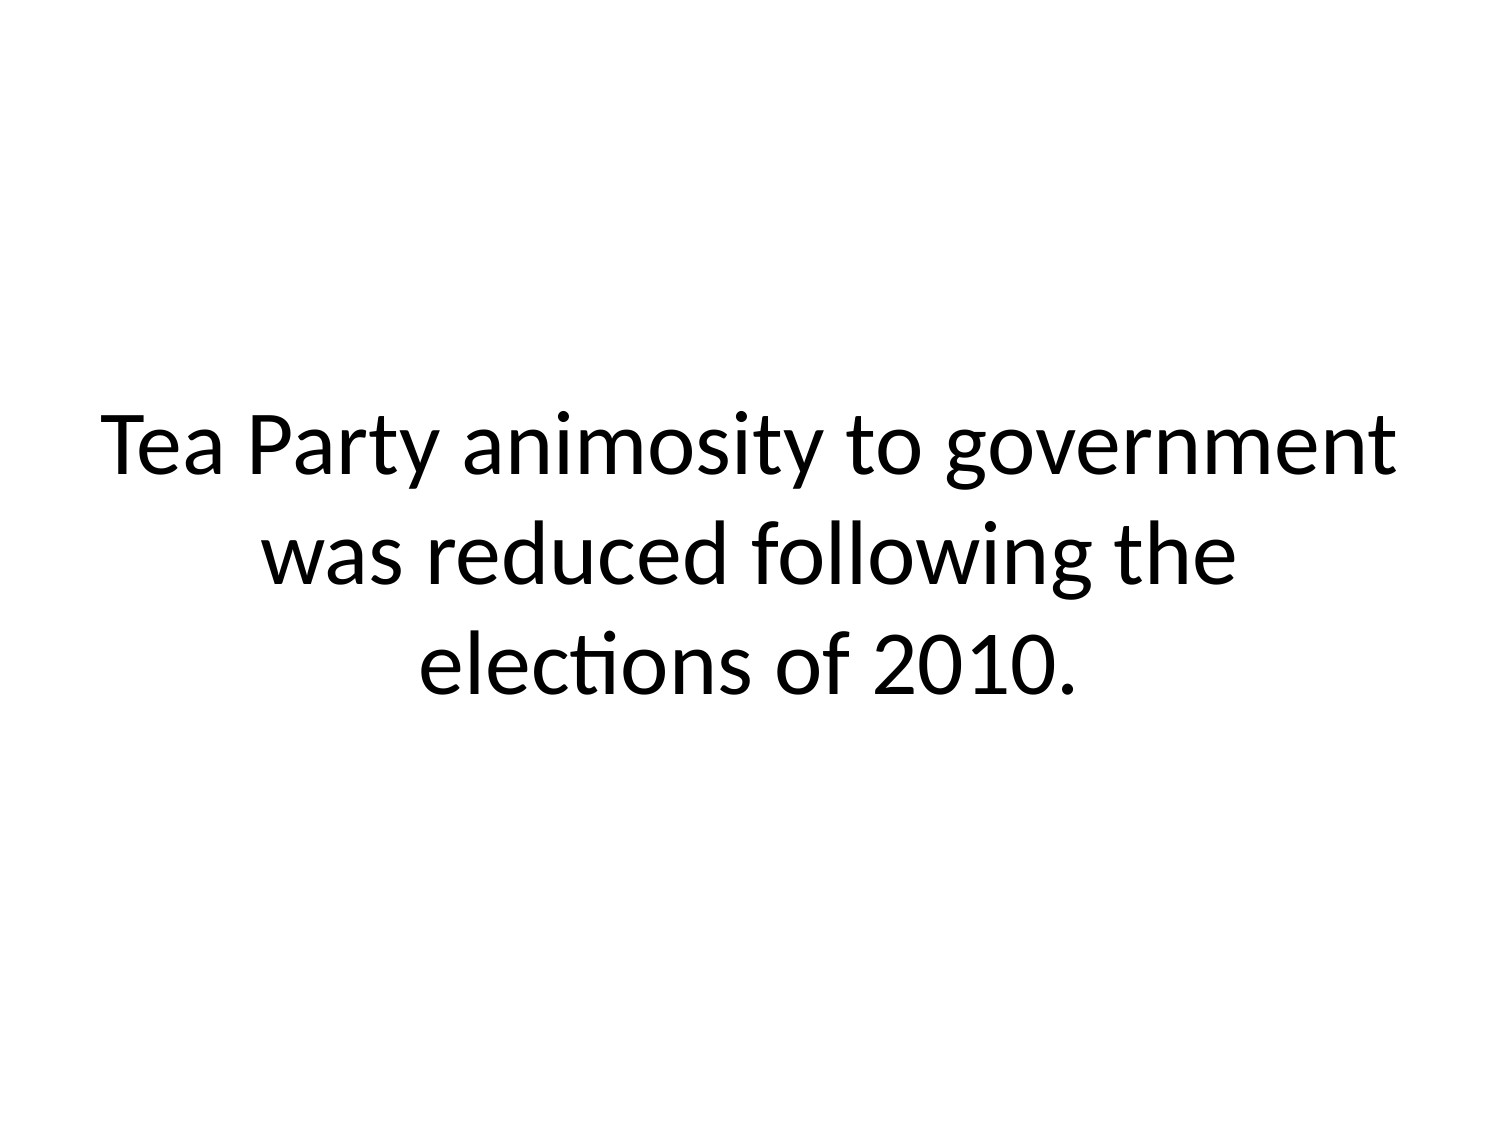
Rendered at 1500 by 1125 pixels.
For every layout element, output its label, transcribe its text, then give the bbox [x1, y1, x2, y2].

title Tea Party animosity to government was reduced following the elections of 2010. [74, 44, 1426, 1051]
